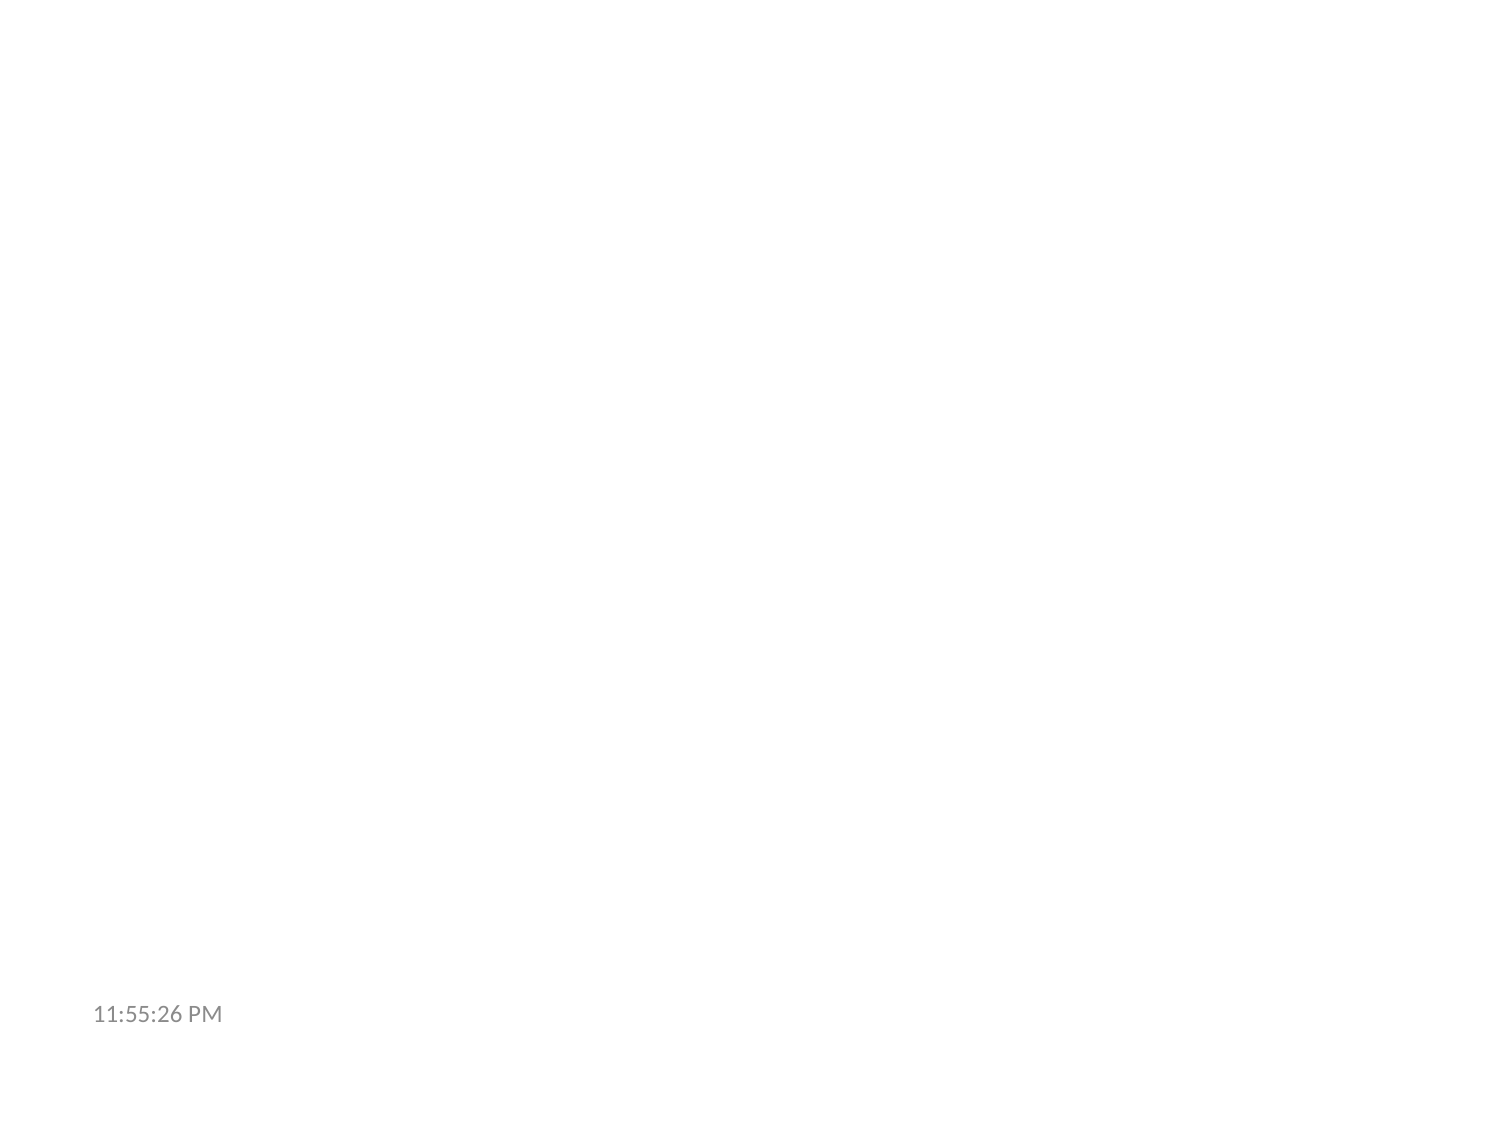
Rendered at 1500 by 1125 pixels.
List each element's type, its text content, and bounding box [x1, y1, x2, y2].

text_box 3:35:09 PM [77, 982, 428, 1043]
